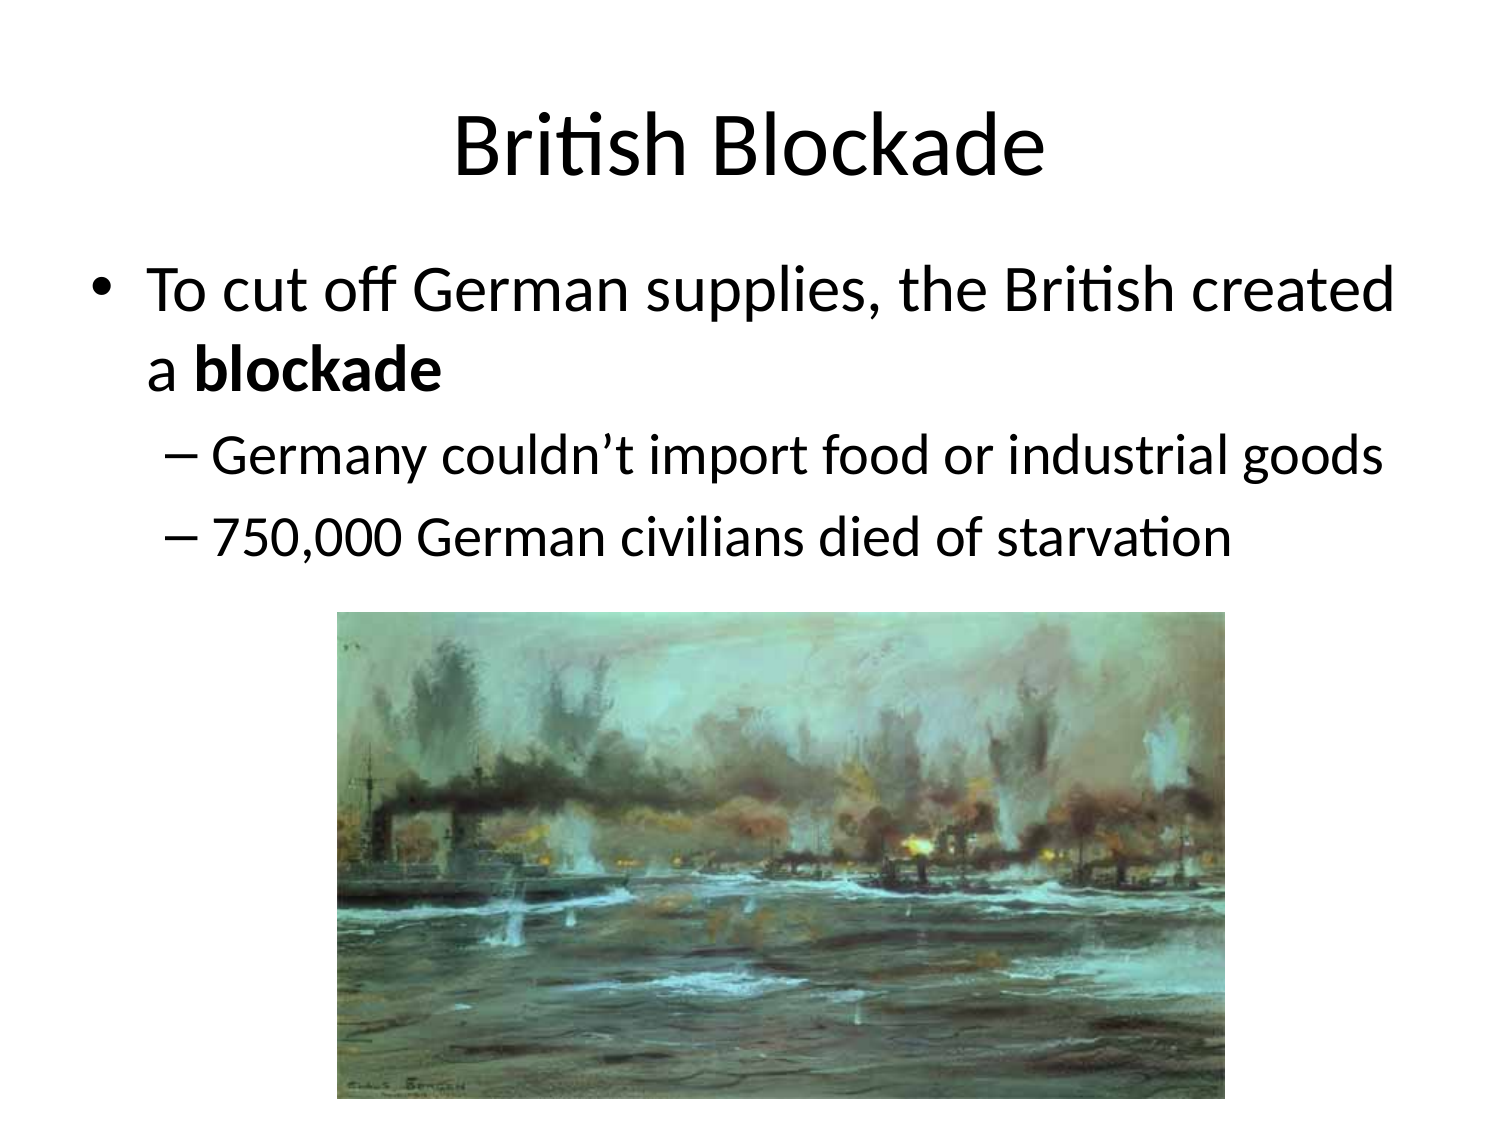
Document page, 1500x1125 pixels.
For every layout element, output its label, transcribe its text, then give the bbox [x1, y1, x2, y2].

list To cut off German supplies, the British created a blockade Germany couldn’t import food or industrial goods 750,000 German civilians died of starvation [75, 237, 1425, 1005]
title British Blockade [75, 45, 1425, 233]
picture [337, 612, 1226, 1100]
